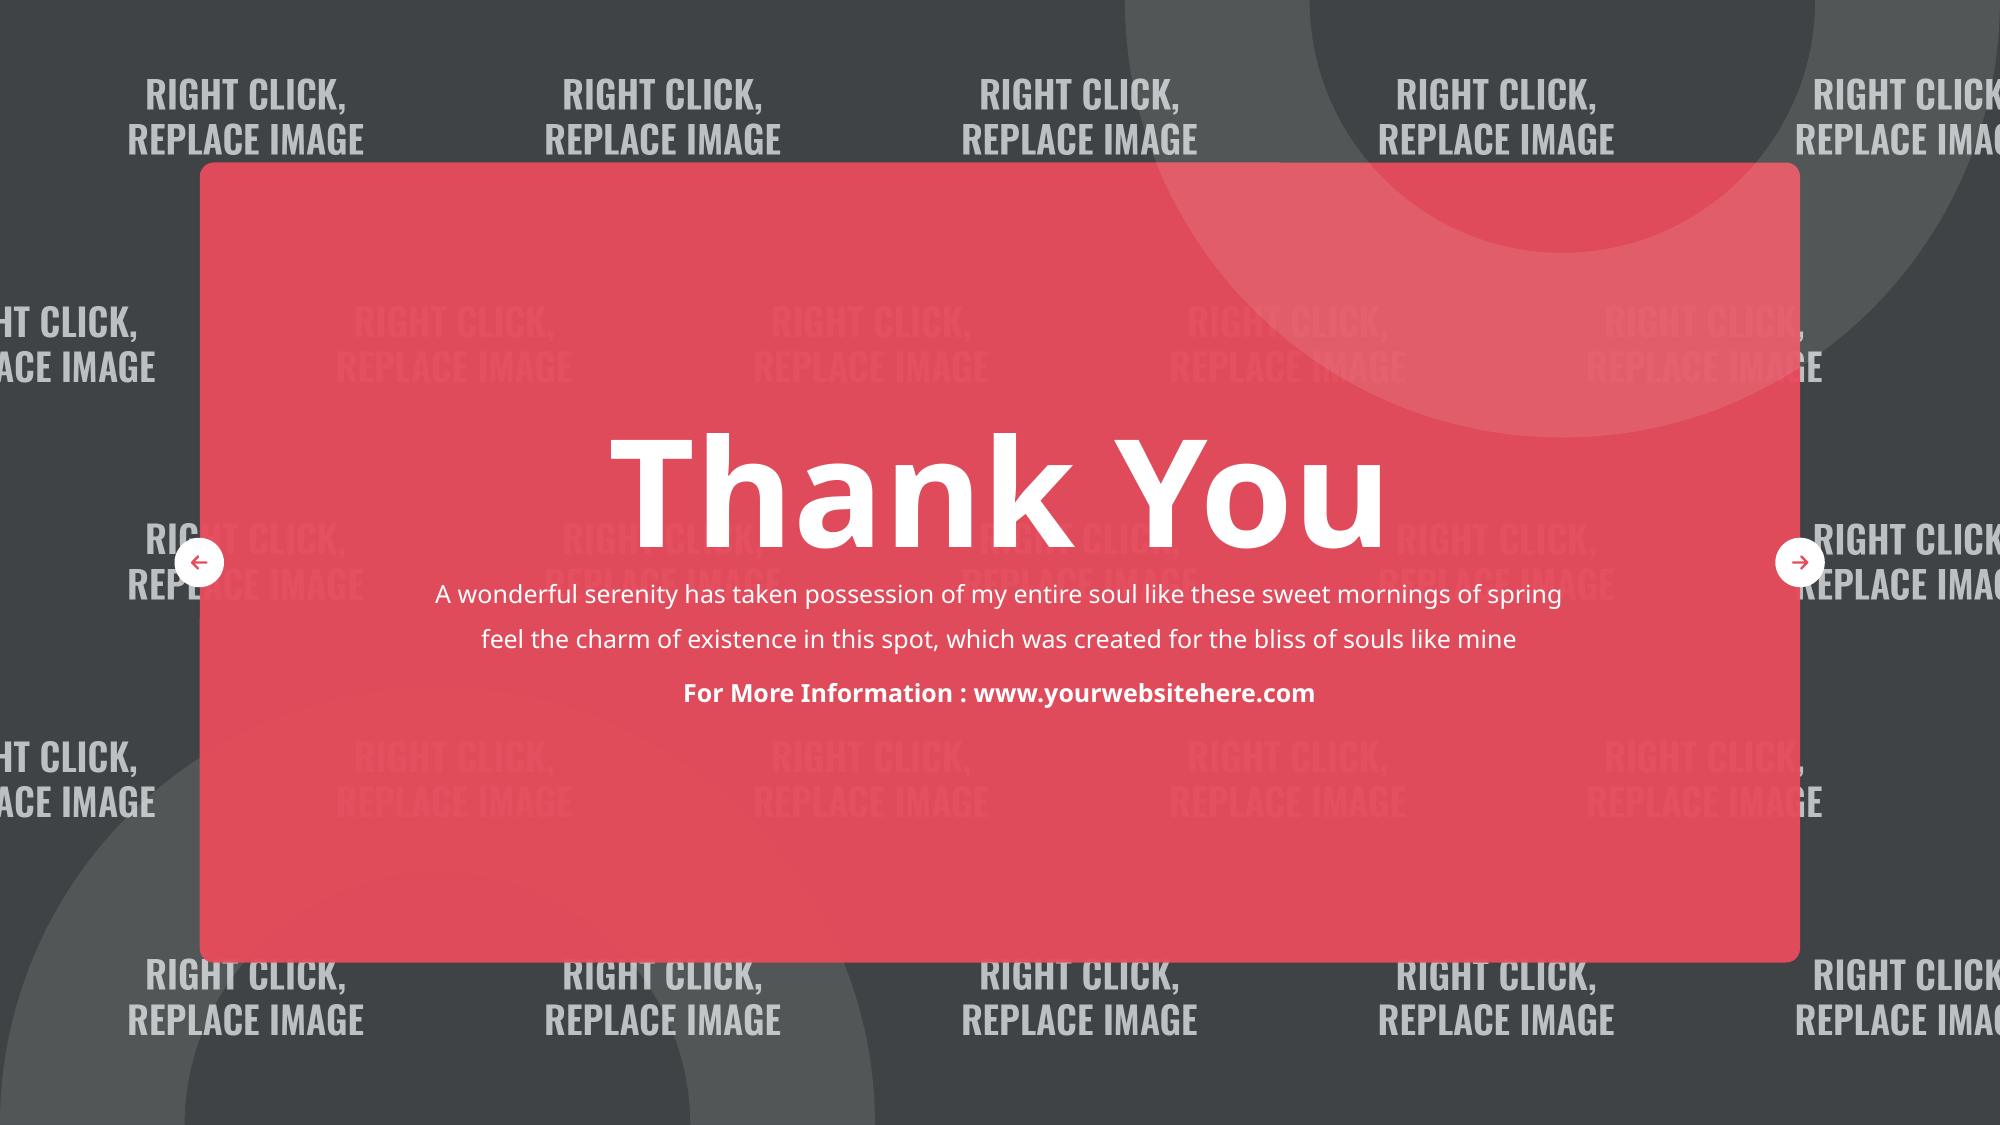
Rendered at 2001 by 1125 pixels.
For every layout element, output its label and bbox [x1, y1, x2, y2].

text_box [1775, 537, 1825, 588]
text_box [174, 537, 224, 588]
picture [0, 0, 2000, 1125]
